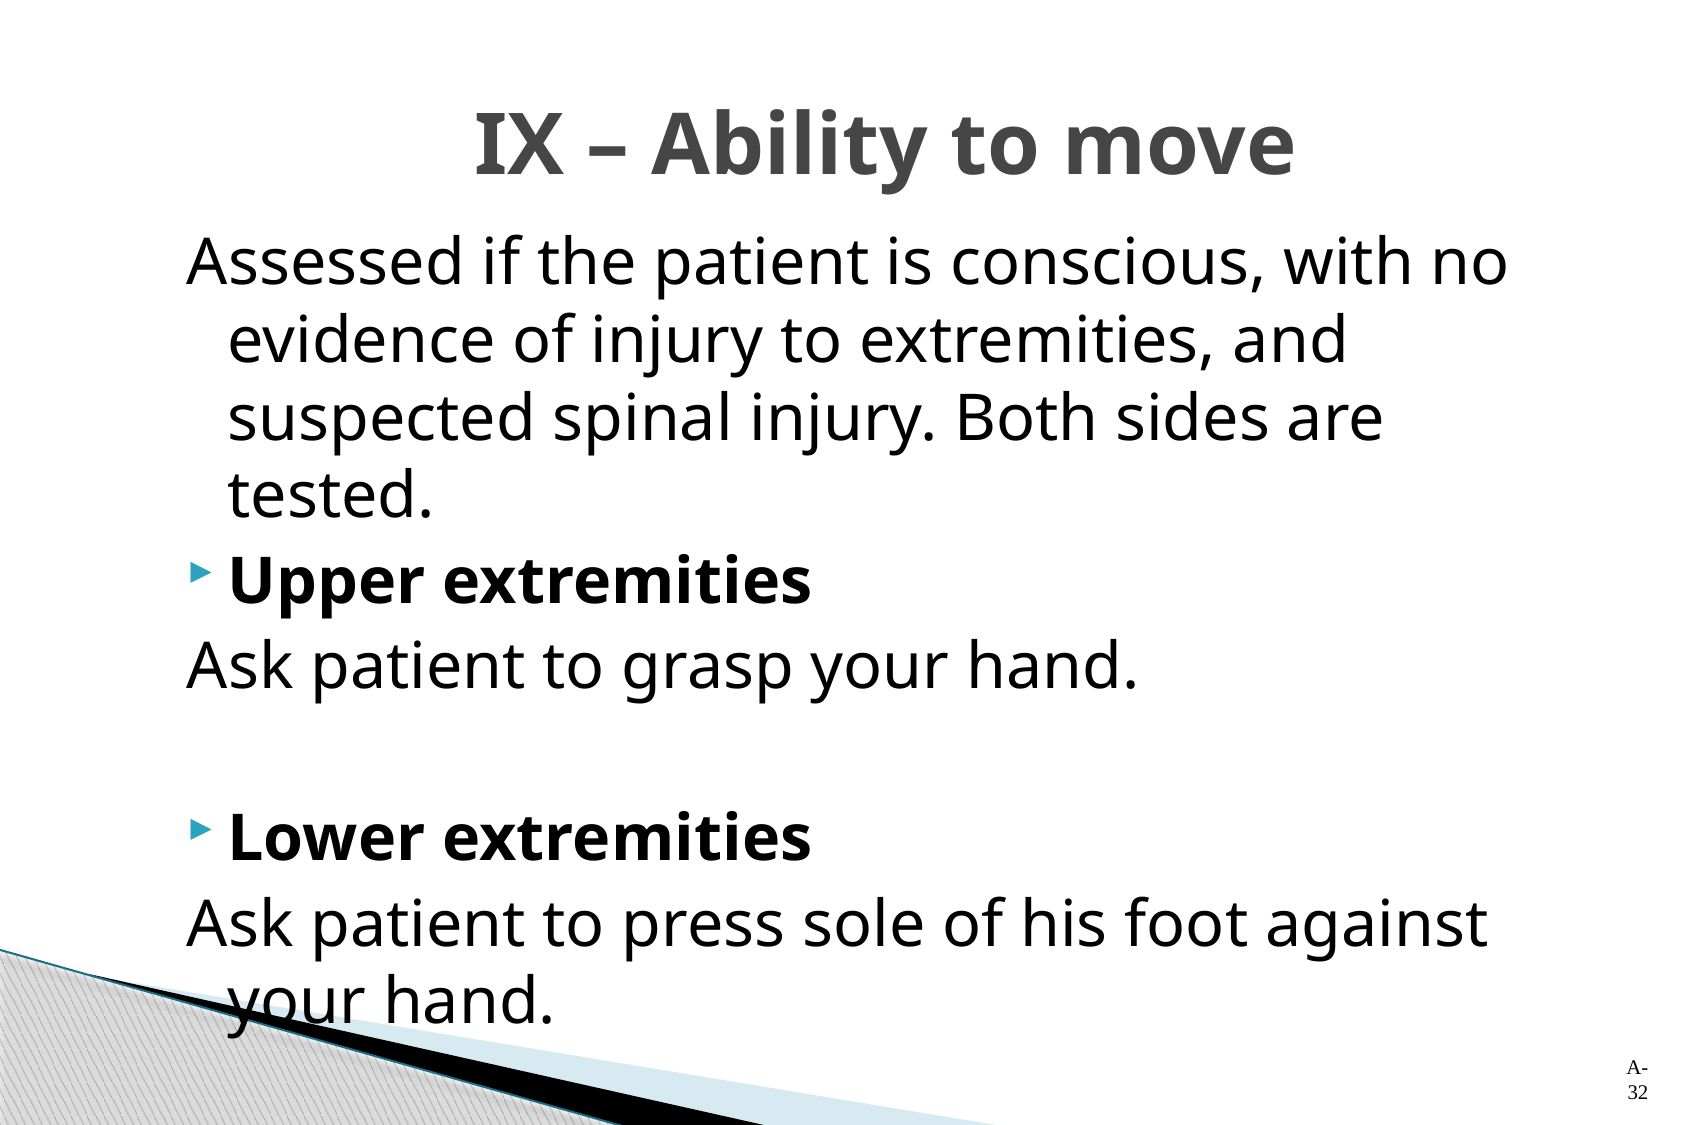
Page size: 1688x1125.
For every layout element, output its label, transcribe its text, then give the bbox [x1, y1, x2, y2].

slide_number A-32 [1595, 1051, 1664, 1112]
list Assessed if the patient is conscious, with no evidence of injury to extremities, and suspected spinal injury. Both sides are tested. Upper extremities Ask patient to grasp your hand. Lower extremities Ask patient to press sole of his foot against your hand. [154, 212, 1589, 1050]
title IX – Ability to move [168, 50, 1604, 232]
